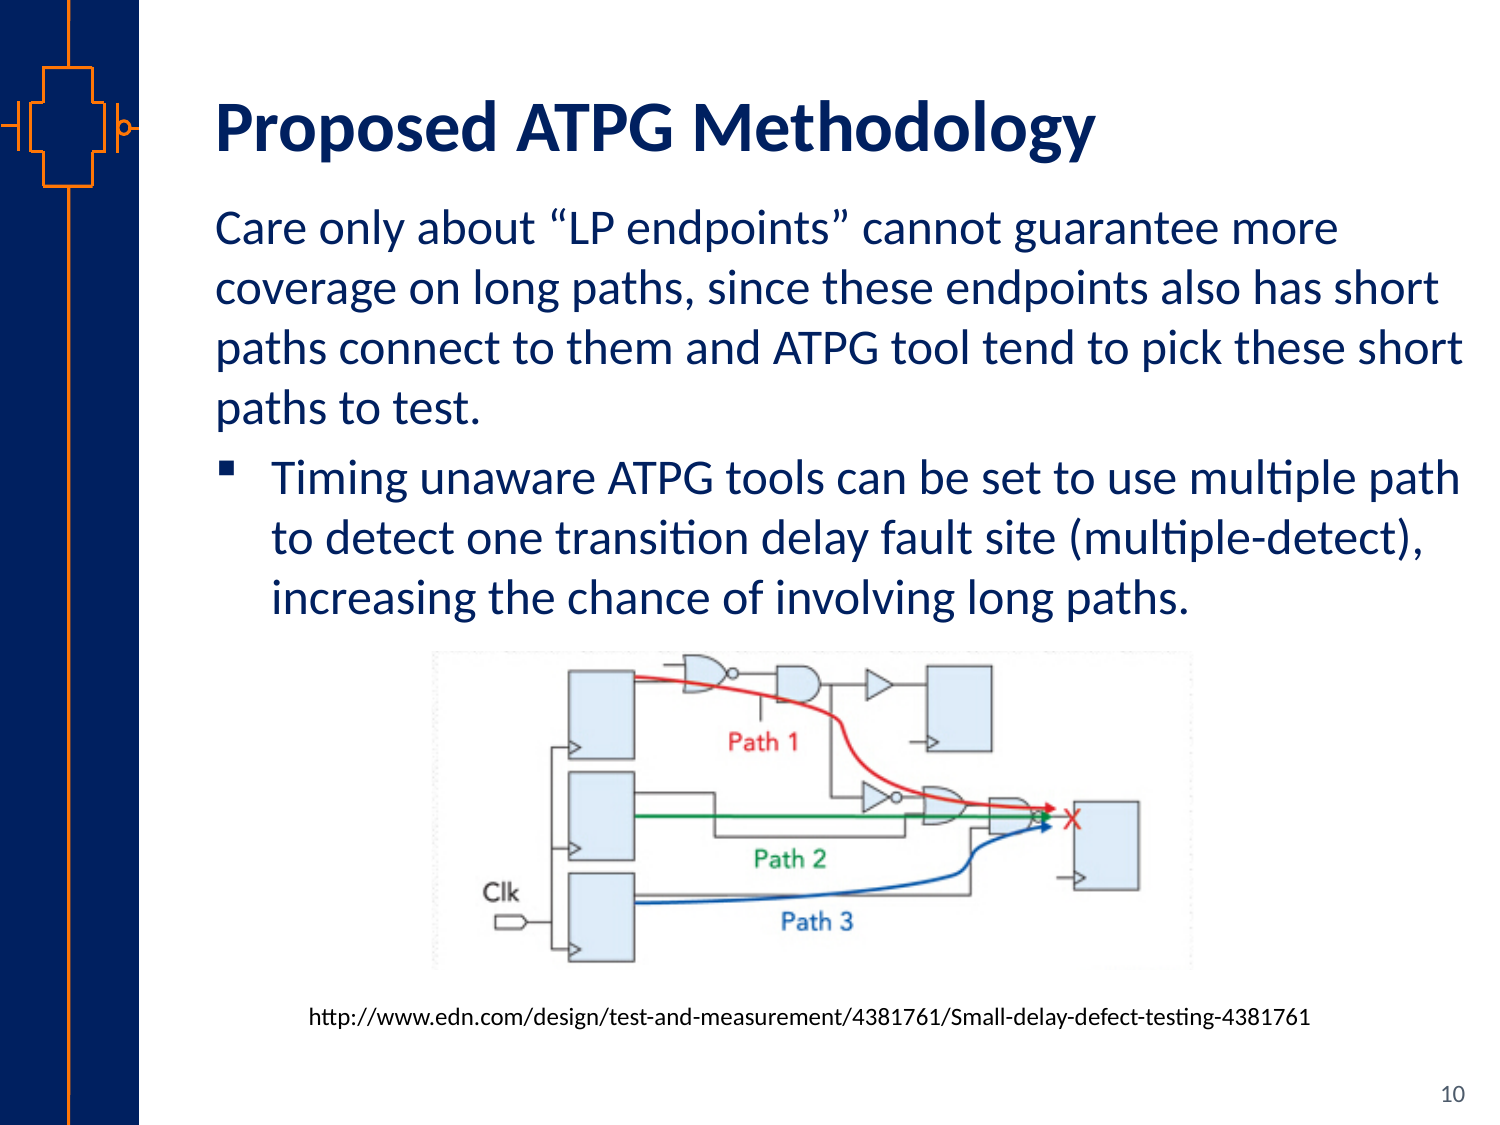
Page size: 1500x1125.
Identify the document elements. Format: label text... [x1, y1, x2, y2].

slide_number 10 [1425, 1062, 1488, 1123]
title Proposed ATPG Methodology [200, 71, 1488, 174]
picture [431, 651, 1194, 970]
text_box http://www.edn.com/design/test-and-measurement/4381761/Small-delay-defect-testing-4381761 [293, 993, 1332, 1038]
list Care only about “LP endpoints” cannot guarantee more coverage on long paths, since these endpoints also has short paths connect to them and ATPG tool tend to pick these short paths to test. Timing unaware ATPG tools can be set to use multiple path to detect one transition delay fault site (multiple-detect), increasing the chance of involving long paths. [200, 187, 1500, 1063]
